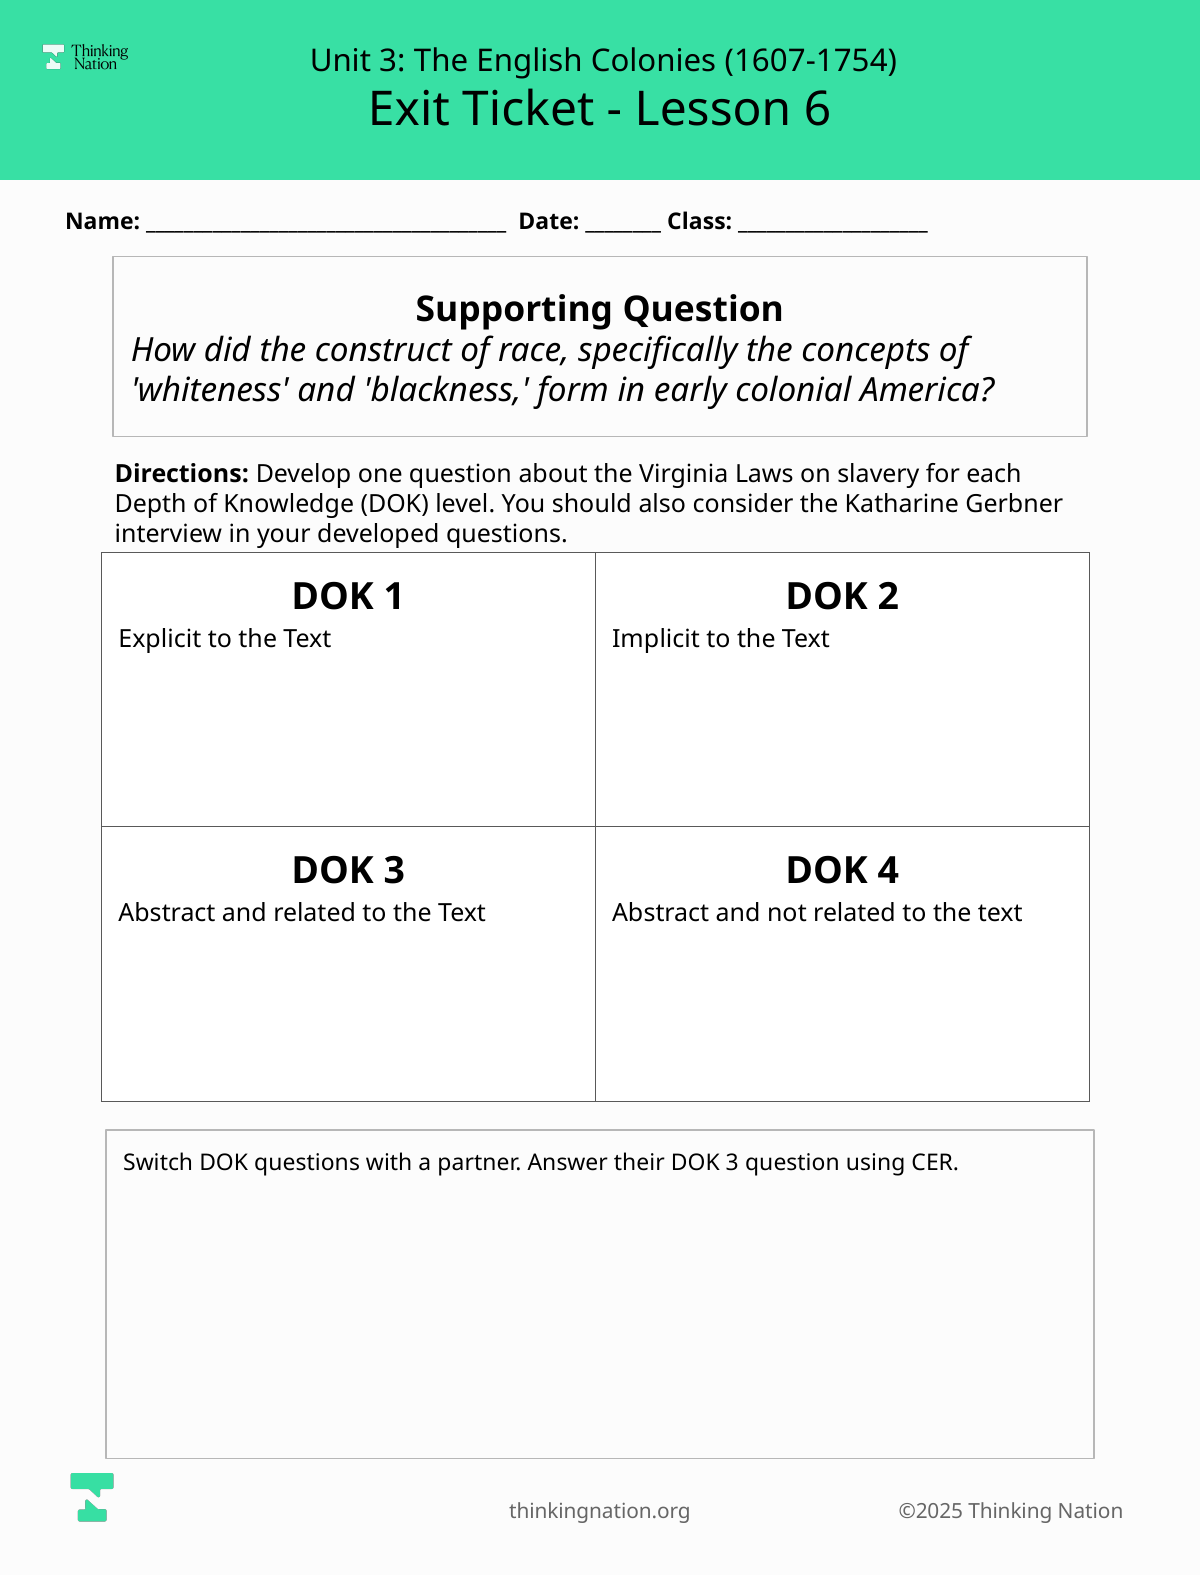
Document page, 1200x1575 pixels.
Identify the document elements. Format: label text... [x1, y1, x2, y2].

text_box ©2025 Thinking Nation [854, 1483, 1139, 1532]
text_box Unit 3: The English Colonies (1607-1754) Exit Ticket - Lesson 6 [0, 0, 1200, 180]
text_box thinkingnation.org [457, 1483, 742, 1532]
text_box Switch DOK questions with a partner. Answer their DOK 3 question using CER. [106, 1130, 1094, 1459]
text_box Name: ______________________________________ Date: ________ Class: ____________________ [50, 192, 1149, 250]
table_header DOK 2 Implicit to the Text [596, 553, 1089, 826]
text_box Directions: Develop one question about the Virginia Laws on slavery for each Depth of Knowledge (DOK) level. You should also consider the Katharine Gerbner interview in your developed questions. [101, 444, 1099, 561]
table_header DOK 1 Explicit to the Text [102, 553, 595, 826]
text_box Supporting Question How did the construct of race, specifically the concepts of 'whiteness' and 'blackness,' form in early colonial America? [112, 256, 1088, 437]
table_cell DOK 3 Abstract and related to the Text [102, 827, 595, 1101]
picture [33, 35, 131, 77]
table_cell DOK 4 Abstract and not related to the text [596, 827, 1089, 1101]
picture [58, 1463, 126, 1531]
